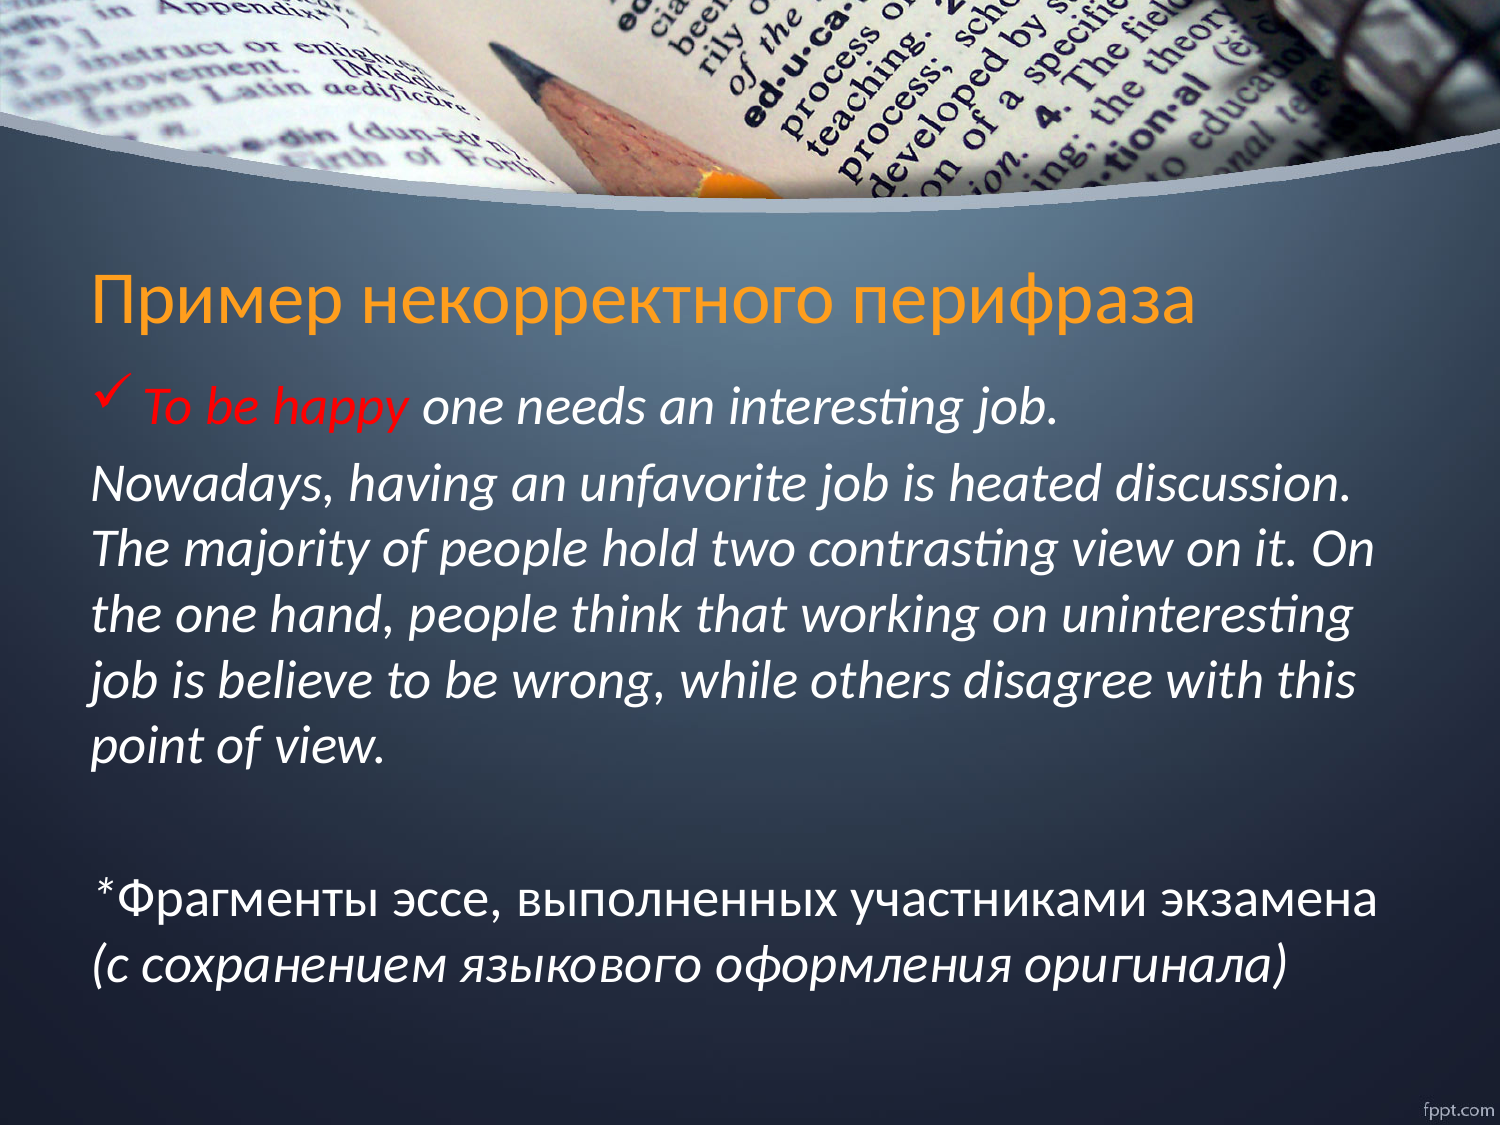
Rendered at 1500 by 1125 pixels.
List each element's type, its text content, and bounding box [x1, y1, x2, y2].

title Пример некорректного перифраза [75, 211, 1425, 362]
list To be happy one needs an interesting job. Nowadays, having an unfavorite job is heated discussion. The majority of people hold two contrasting view on it. On the one hand, people think that working on uninteresting job is believe to be wrong, while others disagree with this point of view. *Фрагменты эссе, выполненных участниками экзамена (с сохранением языкового оформления оригинала) [75, 362, 1425, 1055]
picture [0, 0, 1500, 1125]
